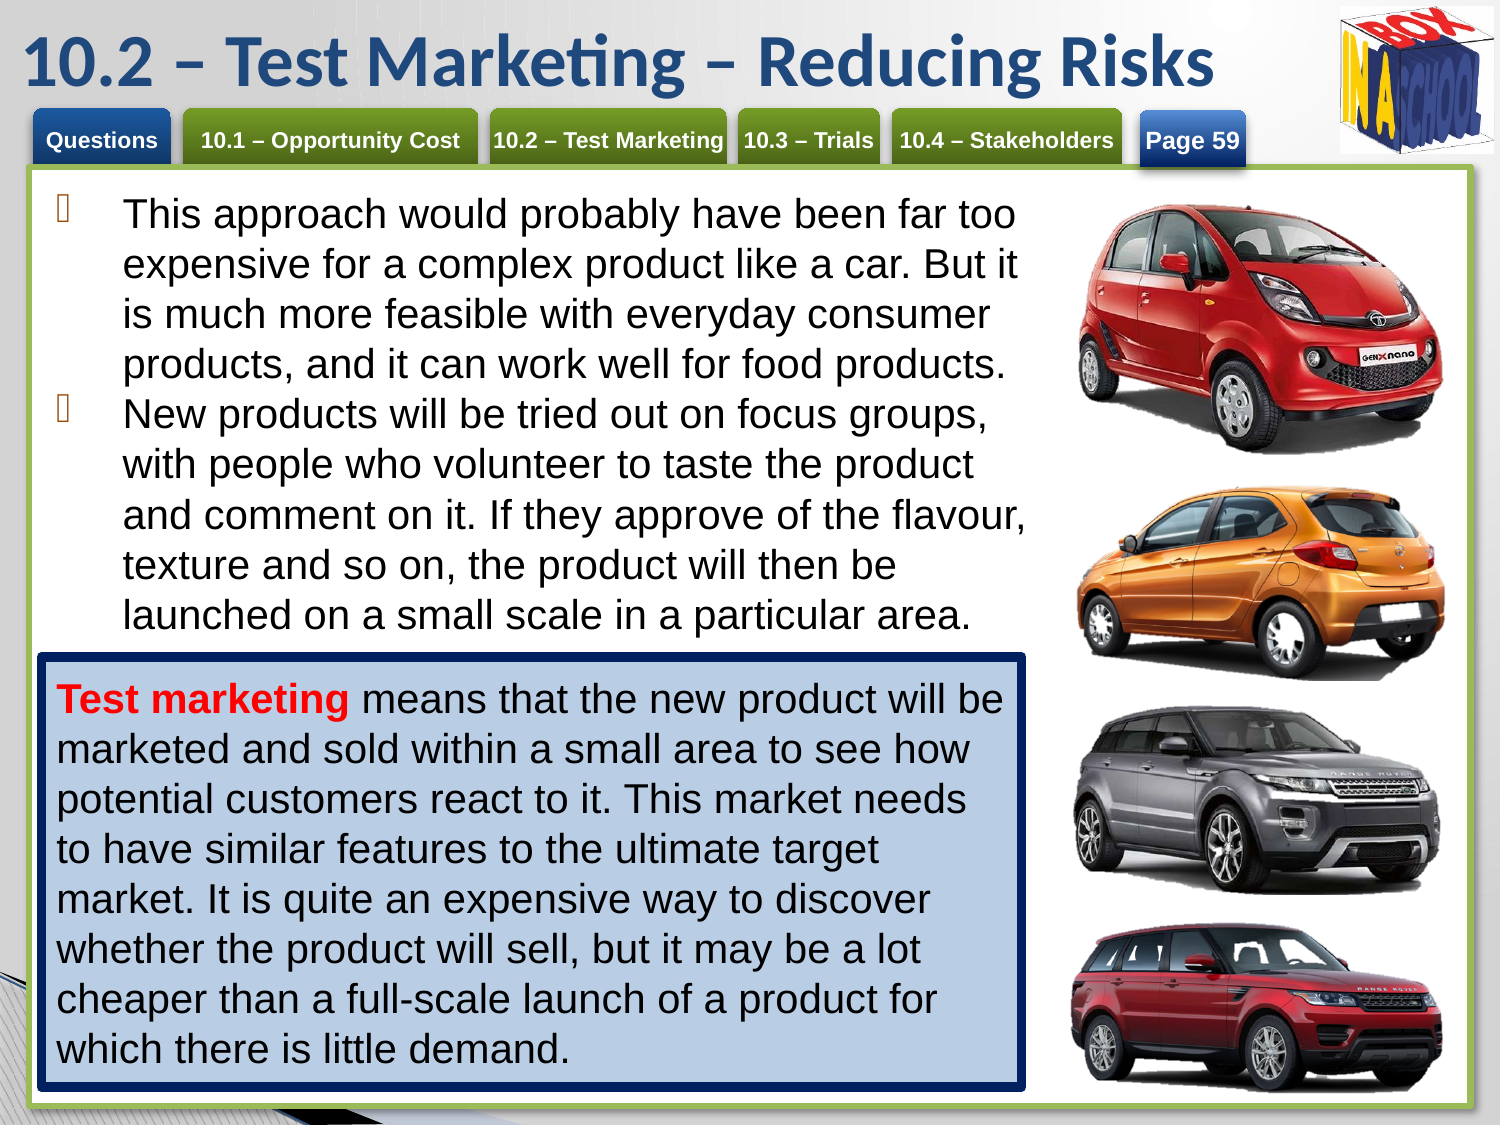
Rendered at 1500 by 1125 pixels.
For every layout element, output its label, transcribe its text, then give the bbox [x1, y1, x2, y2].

text_box This approach would probably have been far too expensive for a complex product like a car. But it is much more feasible with everyday consumer products, and it can work well for food products. New products will be tried out on focus groups, with people who volunteer to taste the product and comment on it. If they approve of the flavour, texture and so on, the product will then be launched on a small scale in a particular area. [41, 179, 1069, 645]
picture [1068, 200, 1448, 457]
picture [1068, 917, 1448, 1095]
text_box Page 59 [1139, 109, 1247, 167]
picture [1340, 6, 1495, 154]
text_box Test marketing means that the new product will be marketed and sold within a small area to see how potential customers react to it. This market needs to have similar features to the ultimate target market. It is quite an expensive way to discover whether the product will sell, but it may be a lot cheaper than a full-scale launch of a product for which there is little demand. [41, 656, 1022, 1088]
picture [281, 1114, 303, 1125]
picture [1068, 703, 1445, 895]
picture [1068, 479, 1448, 681]
title 10.2 – Test Marketing – Reducing Risks [5, 11, 1270, 102]
